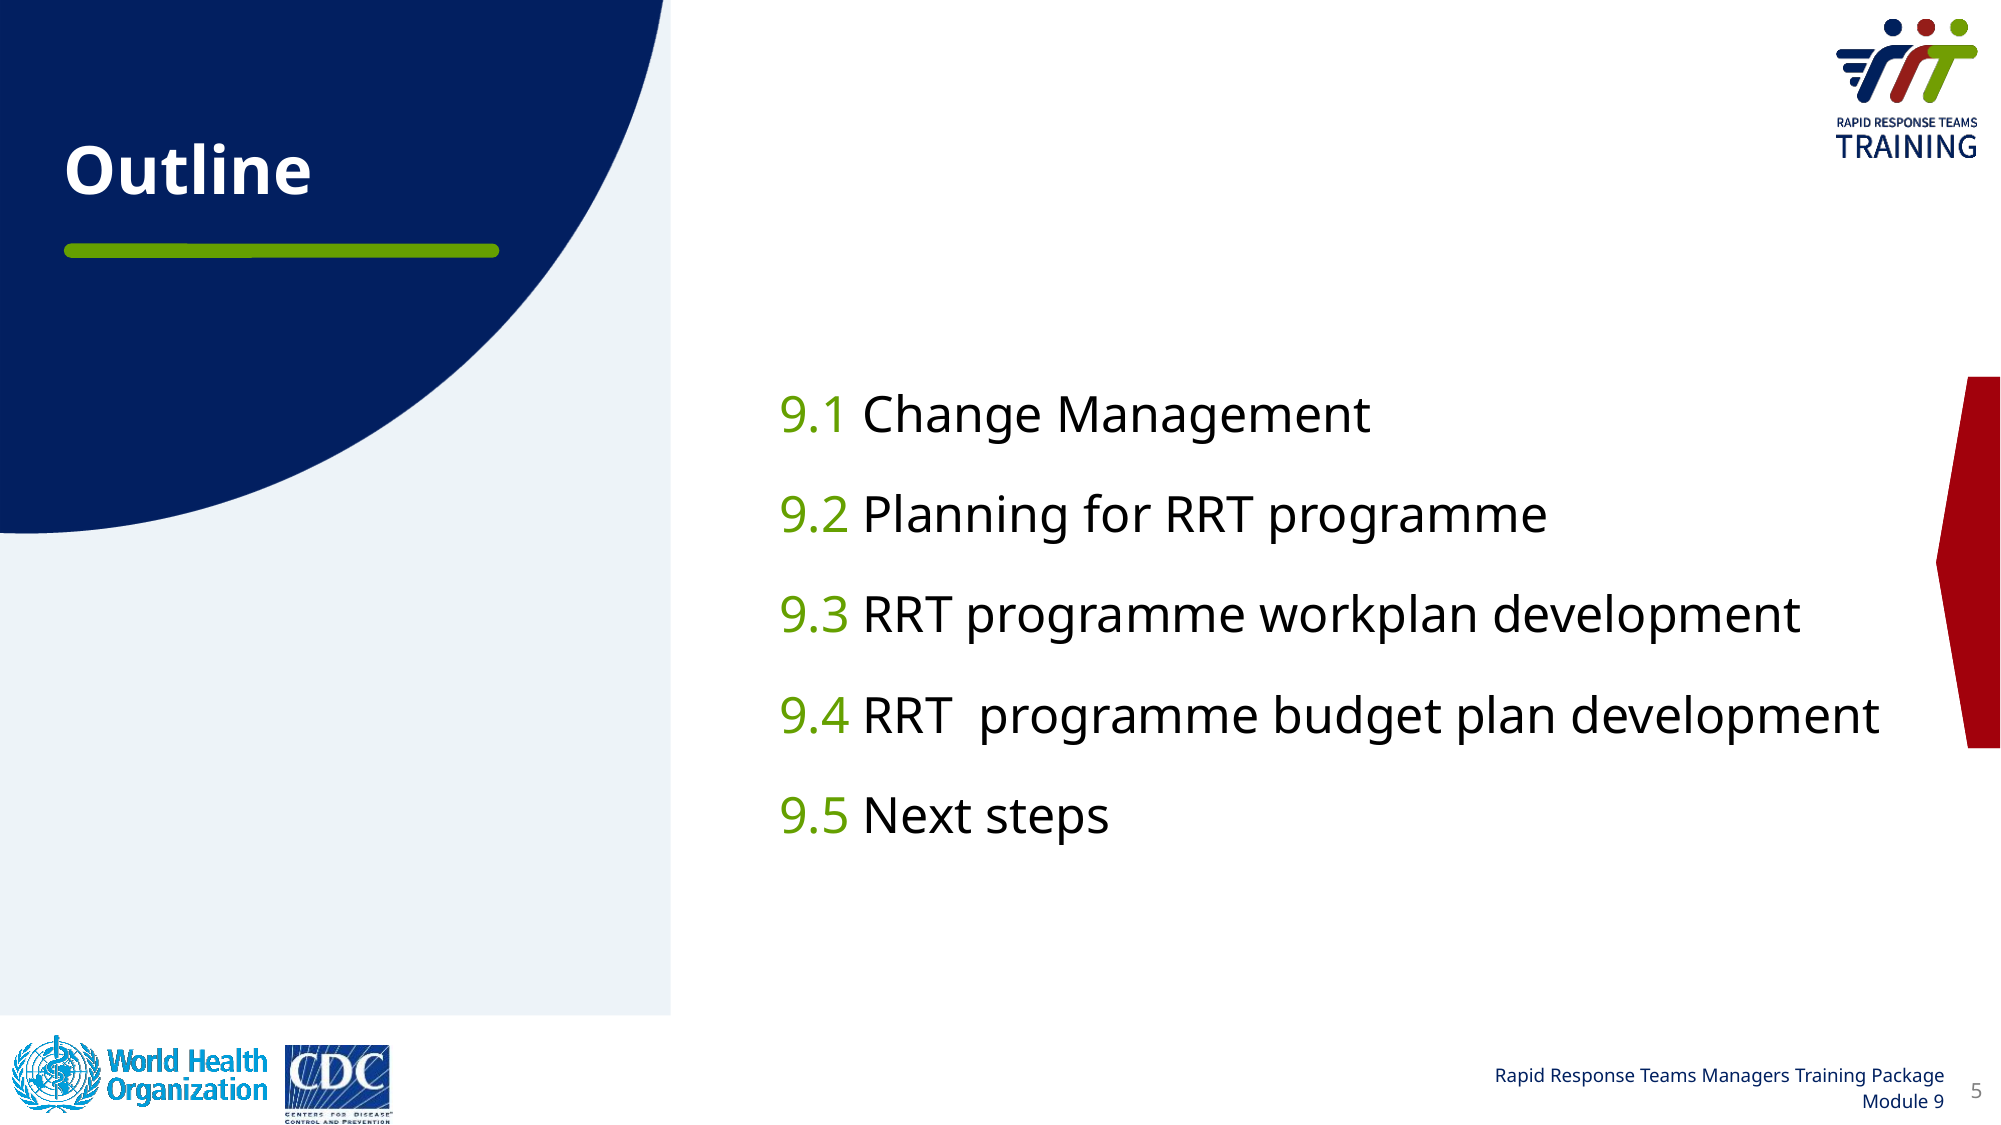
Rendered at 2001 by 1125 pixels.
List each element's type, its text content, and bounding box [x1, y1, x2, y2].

picture [38, 1092, 54, 1100]
picture [28, 1054, 36, 1077]
picture [0, 0, 670, 538]
text_box [1936, 376, 2000, 749]
picture [46, 1056, 54, 1061]
picture [12, 1035, 53, 1067]
picture [43, 1088, 54, 1094]
picture [38, 1044, 53, 1052]
picture [50, 1109, 62, 1113]
picture [34, 1058, 41, 1077]
slide_number 5 [1953, 1070, 2000, 1124]
text_box 9.1 Change Management 9.2 Planning for RRT programme 9.3 RRT programme workplan development 9.4 RRT programme budget plan development 9.5 Next steps [764, 344, 1915, 896]
picture [36, 1035, 267, 1113]
text_box Outline [55, 120, 528, 216]
picture [1835, 19, 1978, 167]
picture [285, 1045, 393, 1124]
picture [12, 1084, 46, 1113]
